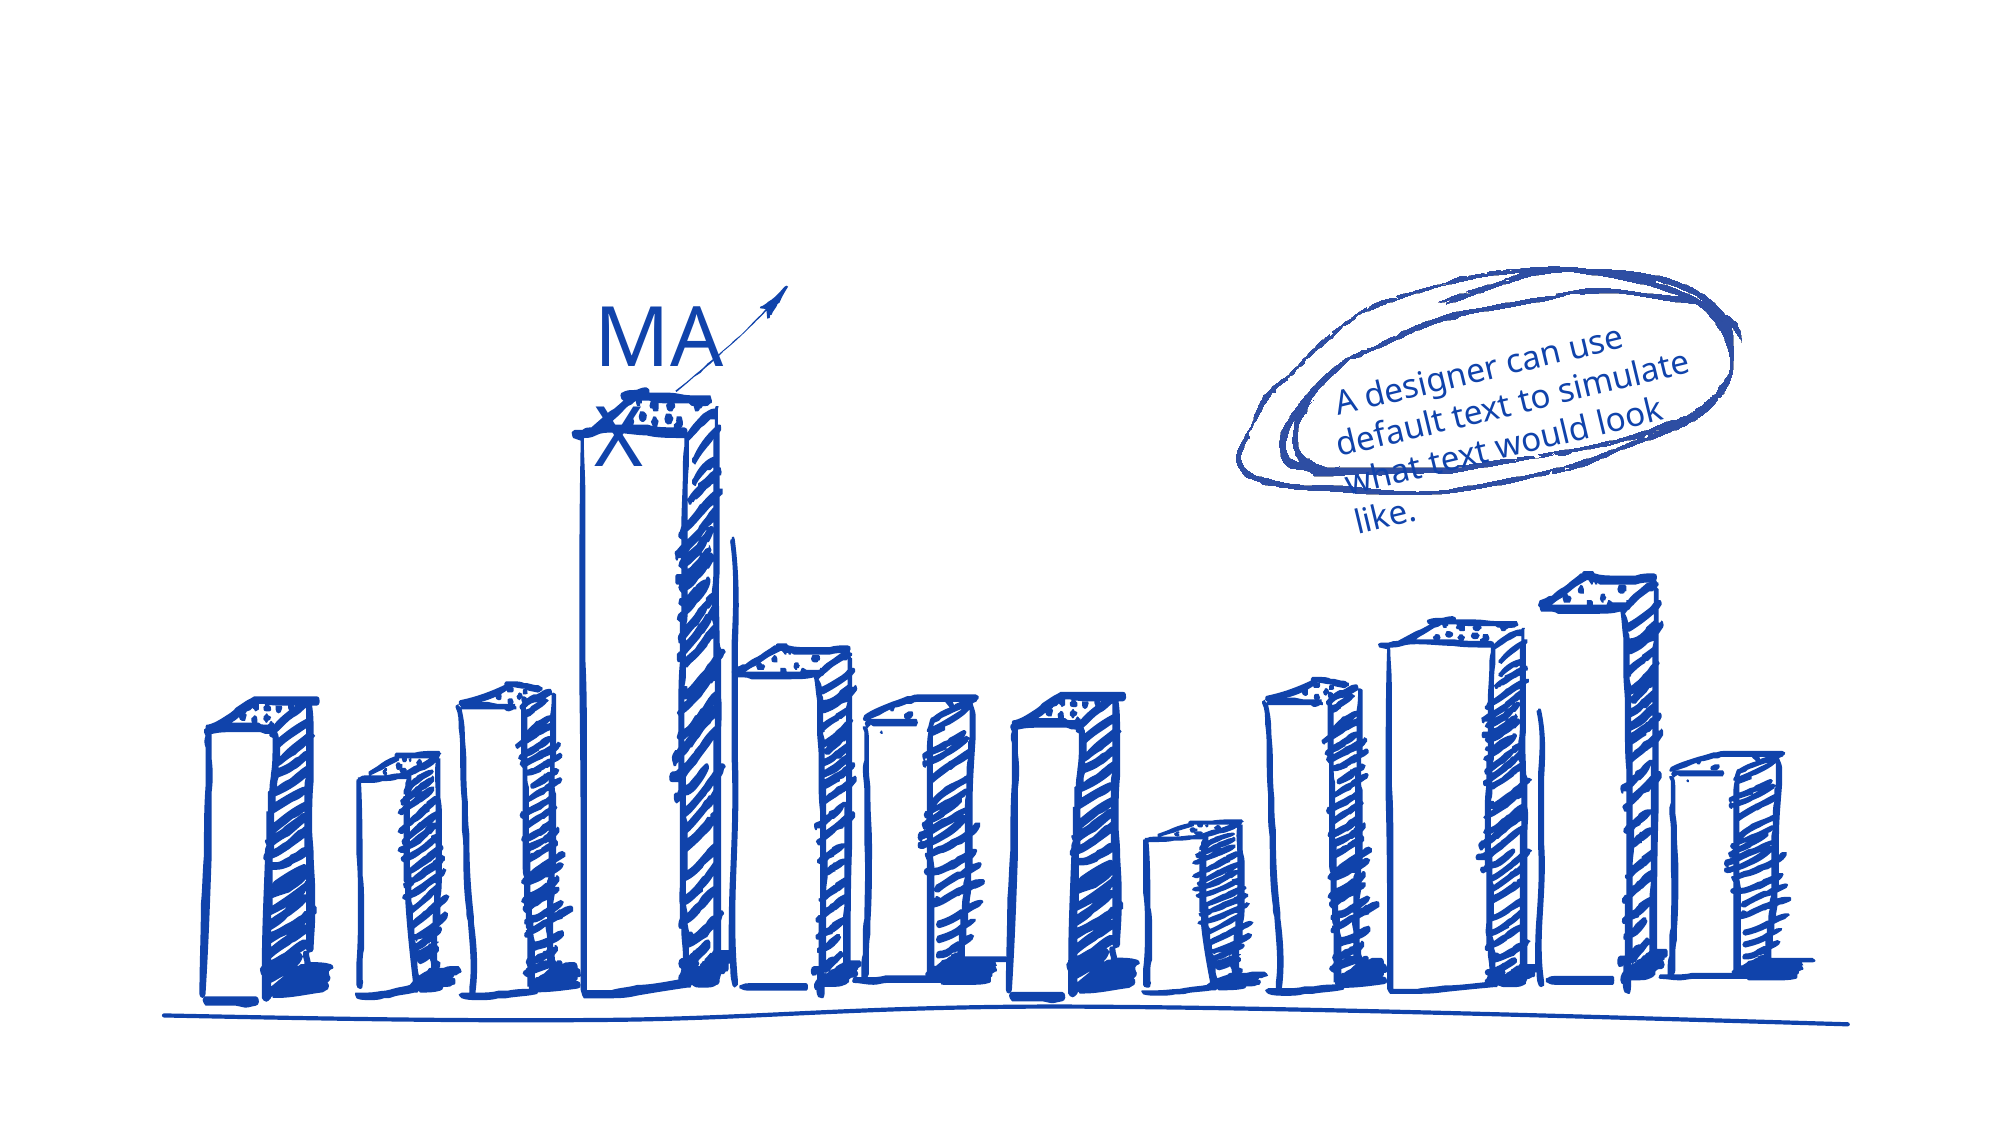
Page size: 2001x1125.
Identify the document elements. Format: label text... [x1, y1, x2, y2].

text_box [1378, 616, 1538, 994]
text_box [680, 285, 789, 387]
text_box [1658, 750, 1816, 981]
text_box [199, 696, 334, 1008]
text_box MAX [580, 275, 740, 387]
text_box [1141, 819, 1269, 996]
text_box [163, 1005, 1849, 1026]
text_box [1236, 266, 1742, 495]
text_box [571, 387, 740, 999]
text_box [852, 694, 1005, 985]
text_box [1262, 676, 1389, 996]
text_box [1538, 571, 1668, 994]
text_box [731, 643, 862, 999]
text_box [455, 681, 583, 1001]
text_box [1005, 691, 1140, 1004]
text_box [354, 750, 462, 1001]
